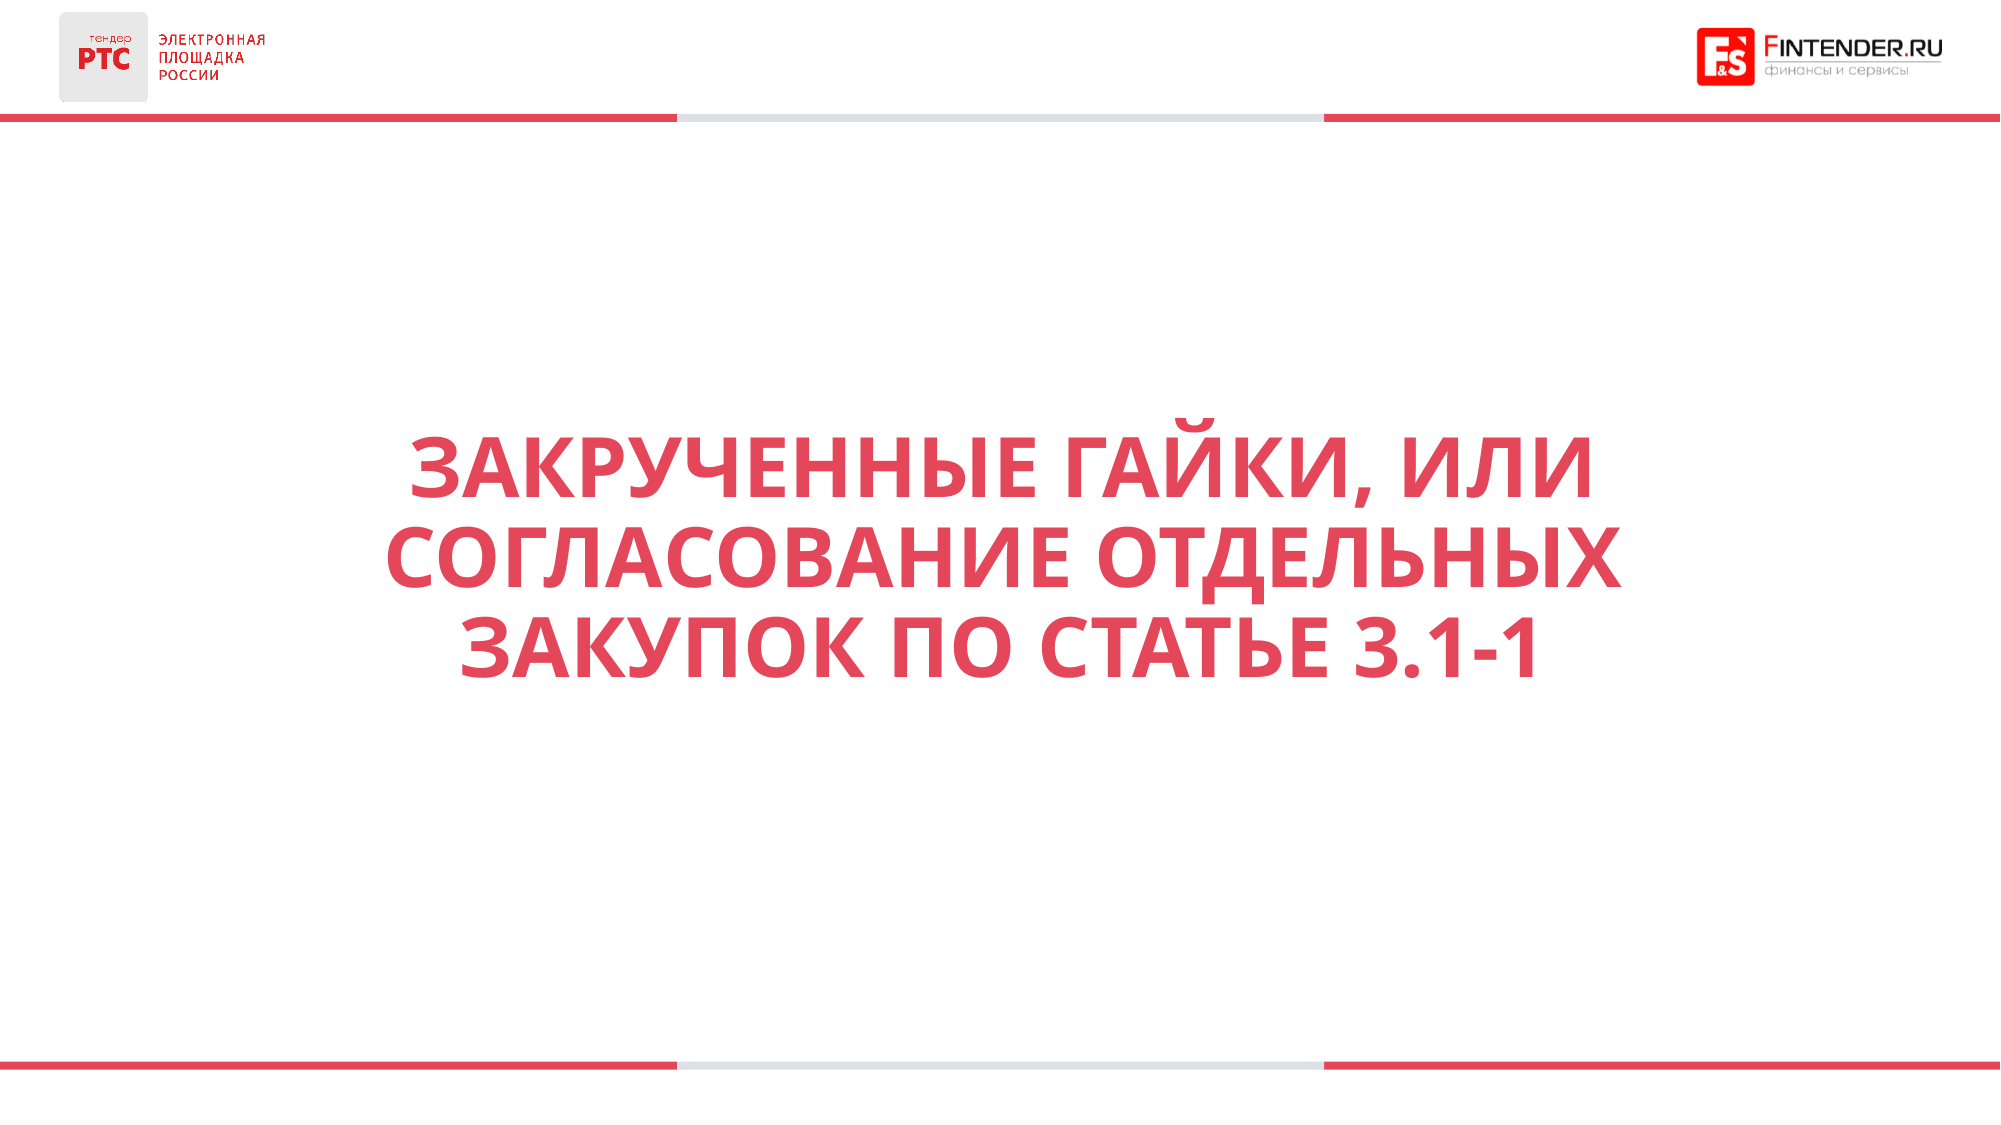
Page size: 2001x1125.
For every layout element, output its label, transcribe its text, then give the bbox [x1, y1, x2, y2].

text_box Закрученные гайки, или Согласование отдельных закупок по статье 3.1-1 [324, 418, 1682, 596]
picture [1696, 18, 1942, 95]
text_box [540, 54, 1930, 197]
picture [59, 12, 265, 102]
